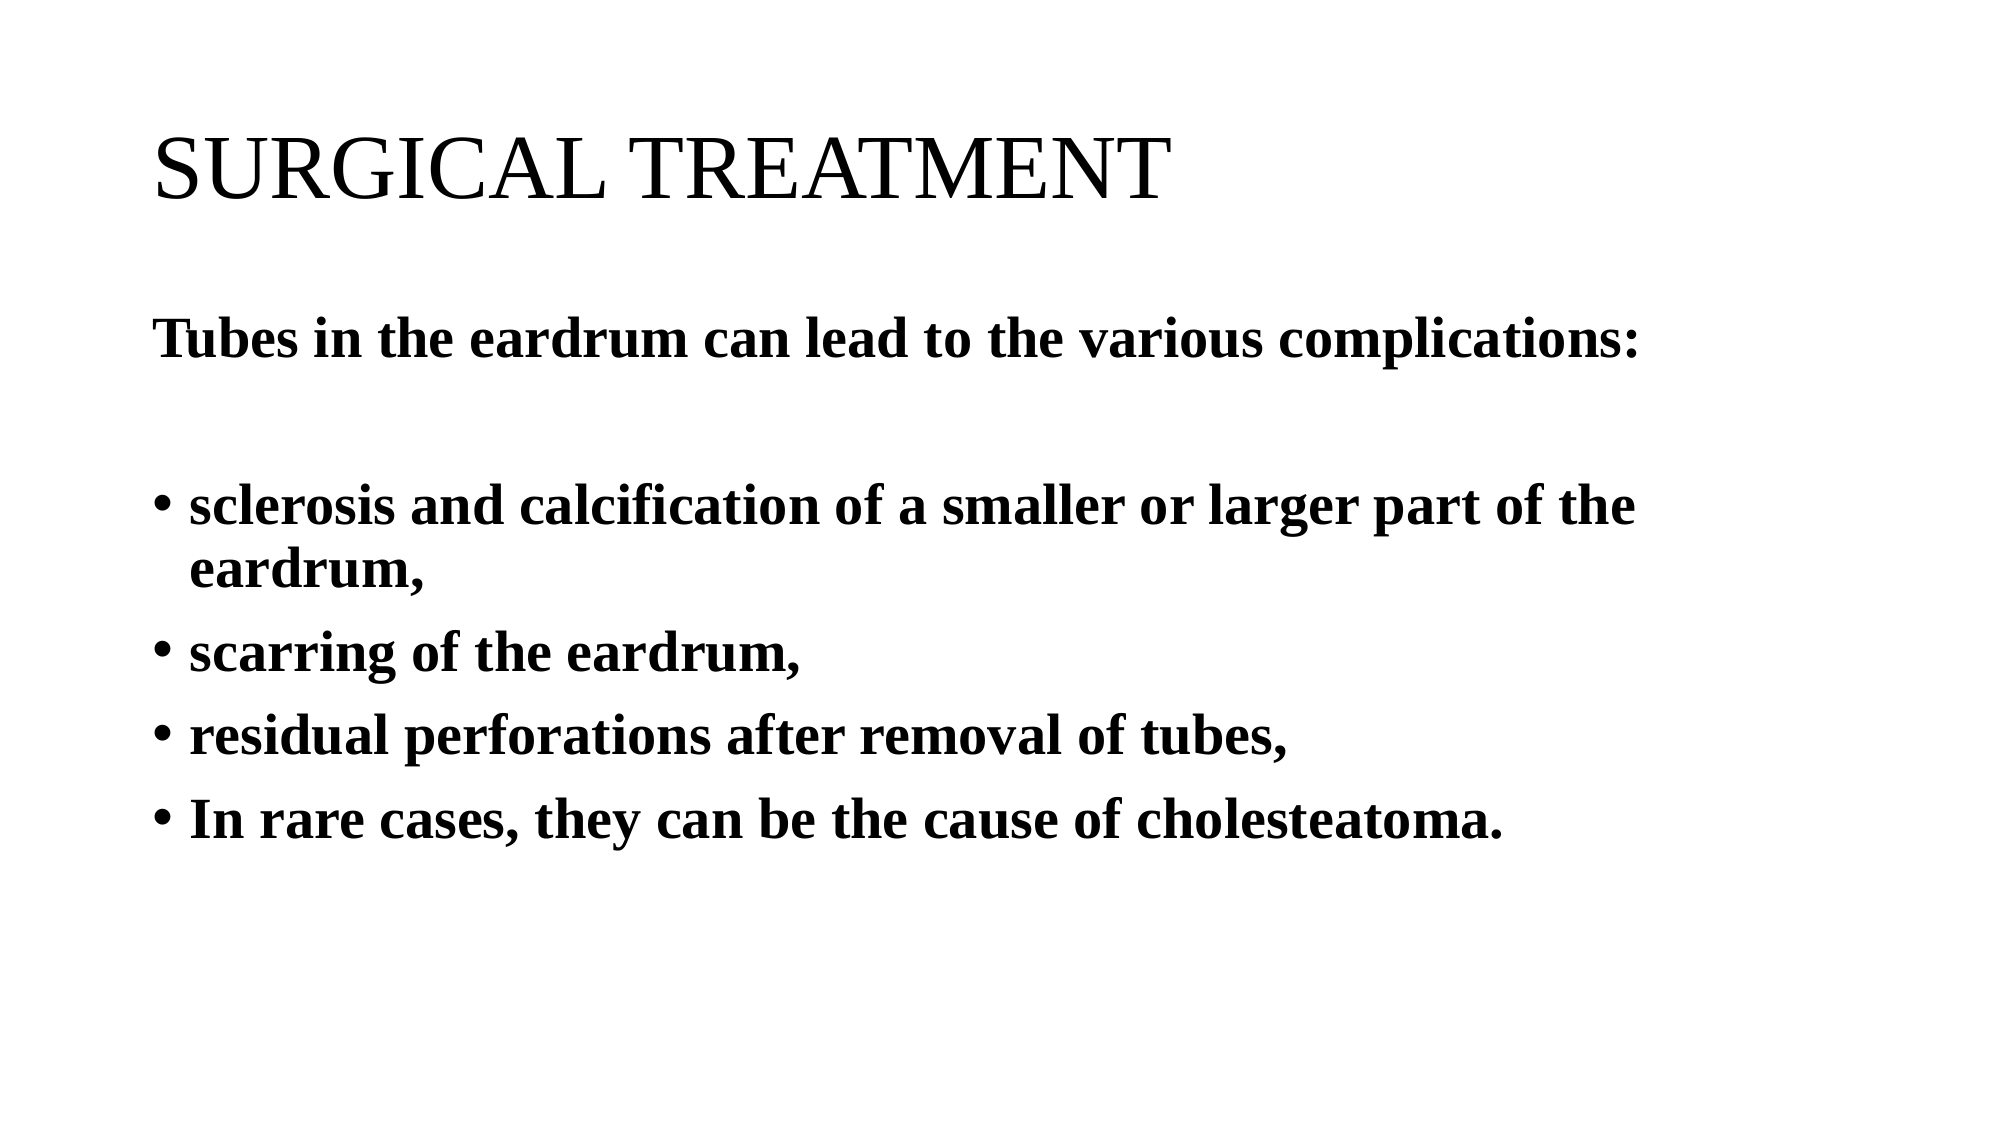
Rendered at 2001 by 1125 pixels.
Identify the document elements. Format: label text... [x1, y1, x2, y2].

list Tubes in the eardrum can lead to the various complications: sclerosis and calcification of a smaller or larger part of the eardrum, scarring of the eardrum, residual perforations after removal of tubes, In rare cases, they can be the cause of cholesteatoma. [137, 299, 1863, 1014]
title SURGICAL TREATMENT [137, 59, 1863, 278]
